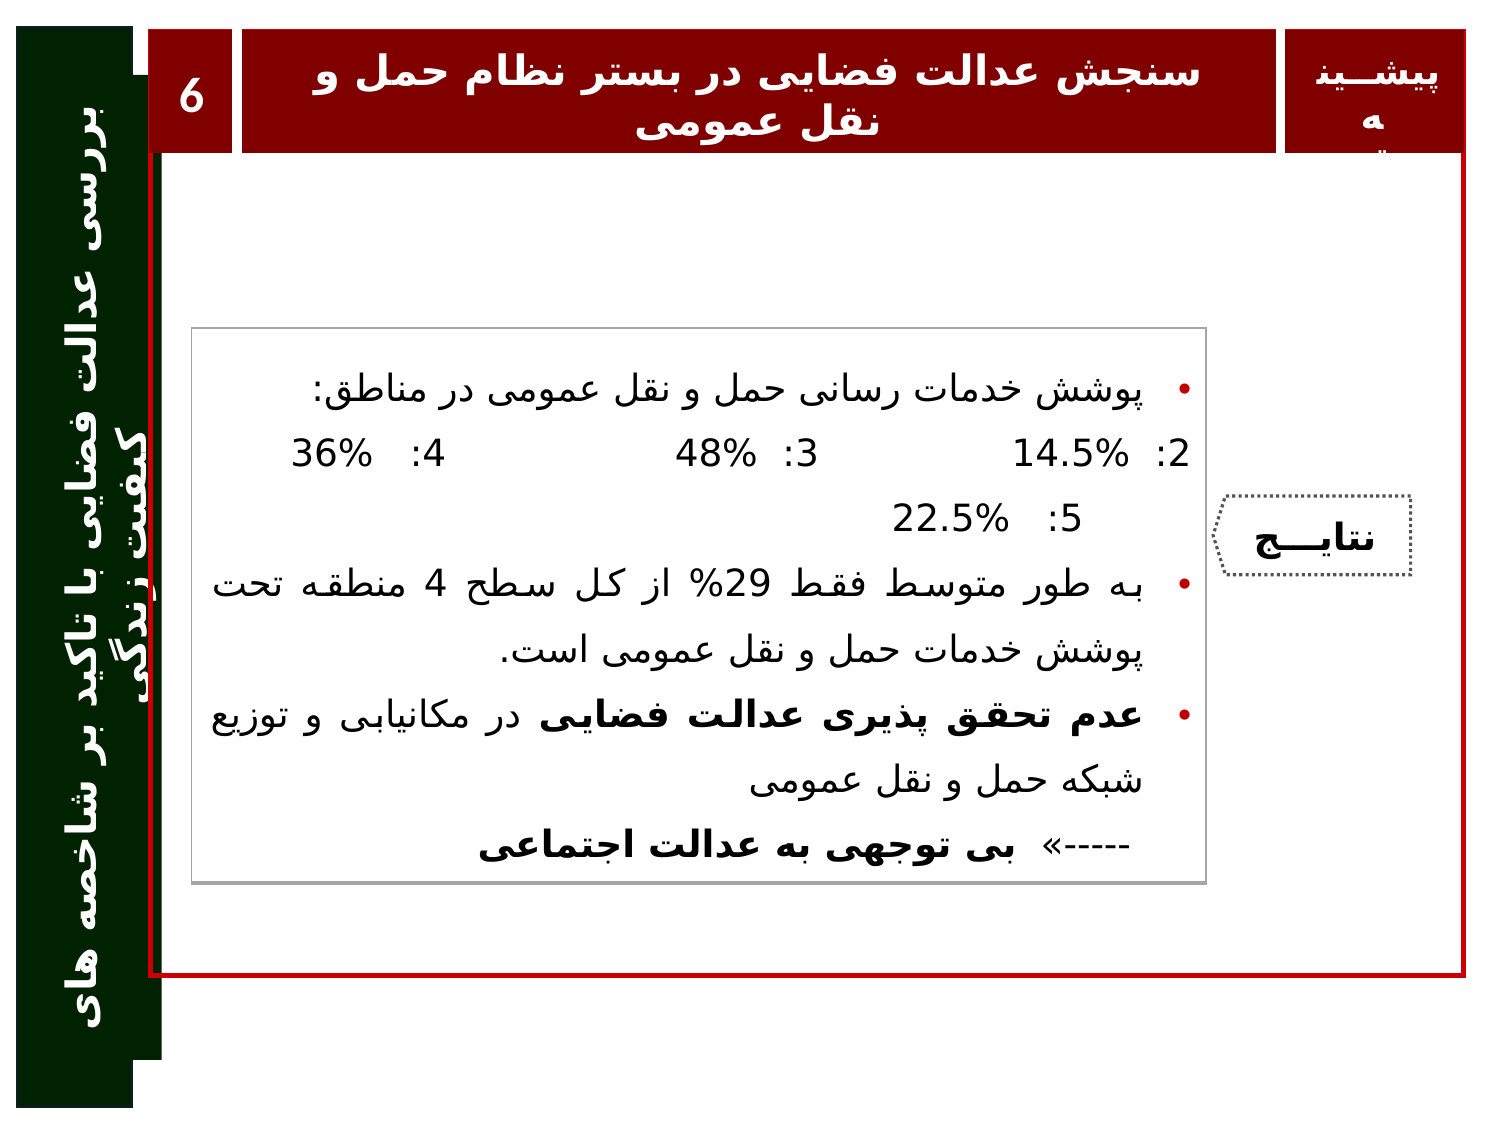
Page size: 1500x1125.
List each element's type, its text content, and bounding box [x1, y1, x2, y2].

text_box [242, 30, 1276, 153]
text_box [1285, 30, 1464, 153]
text_box [149, 153, 1464, 977]
table_header پوشش خدمات رسانی حمل و نقل عمومی در مناطق: 2: 14.5% 3: 48% 4: 36% 5: 22.5% به طور متوسط فقط 29% از کل سطح 4 منطقه تحت پوشش خدمات حمل و نقل عمومی است. عدم تحقق پذیری عدالت فضایی در مکانیابی و توزیع شبکه حمل و نقل عمومی -----» بی توجهی به عدالت اجتماعی [192, 329, 1205, 881]
text_box 6 [150, 55, 233, 130]
text_box پیشــینه تحقیق [1293, 39, 1464, 190]
text_box سنجش عدالت فضایی در بستر نظام حمل و نقل عمومی با مدل تحلیل شبکه ای [280, 36, 1238, 202]
text_box [1276, 28, 1285, 155]
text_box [16, 27, 132, 1108]
text_box [149, 30, 232, 153]
text_box [232, 26, 242, 153]
text_box نتایـــج [1212, 494, 1412, 576]
